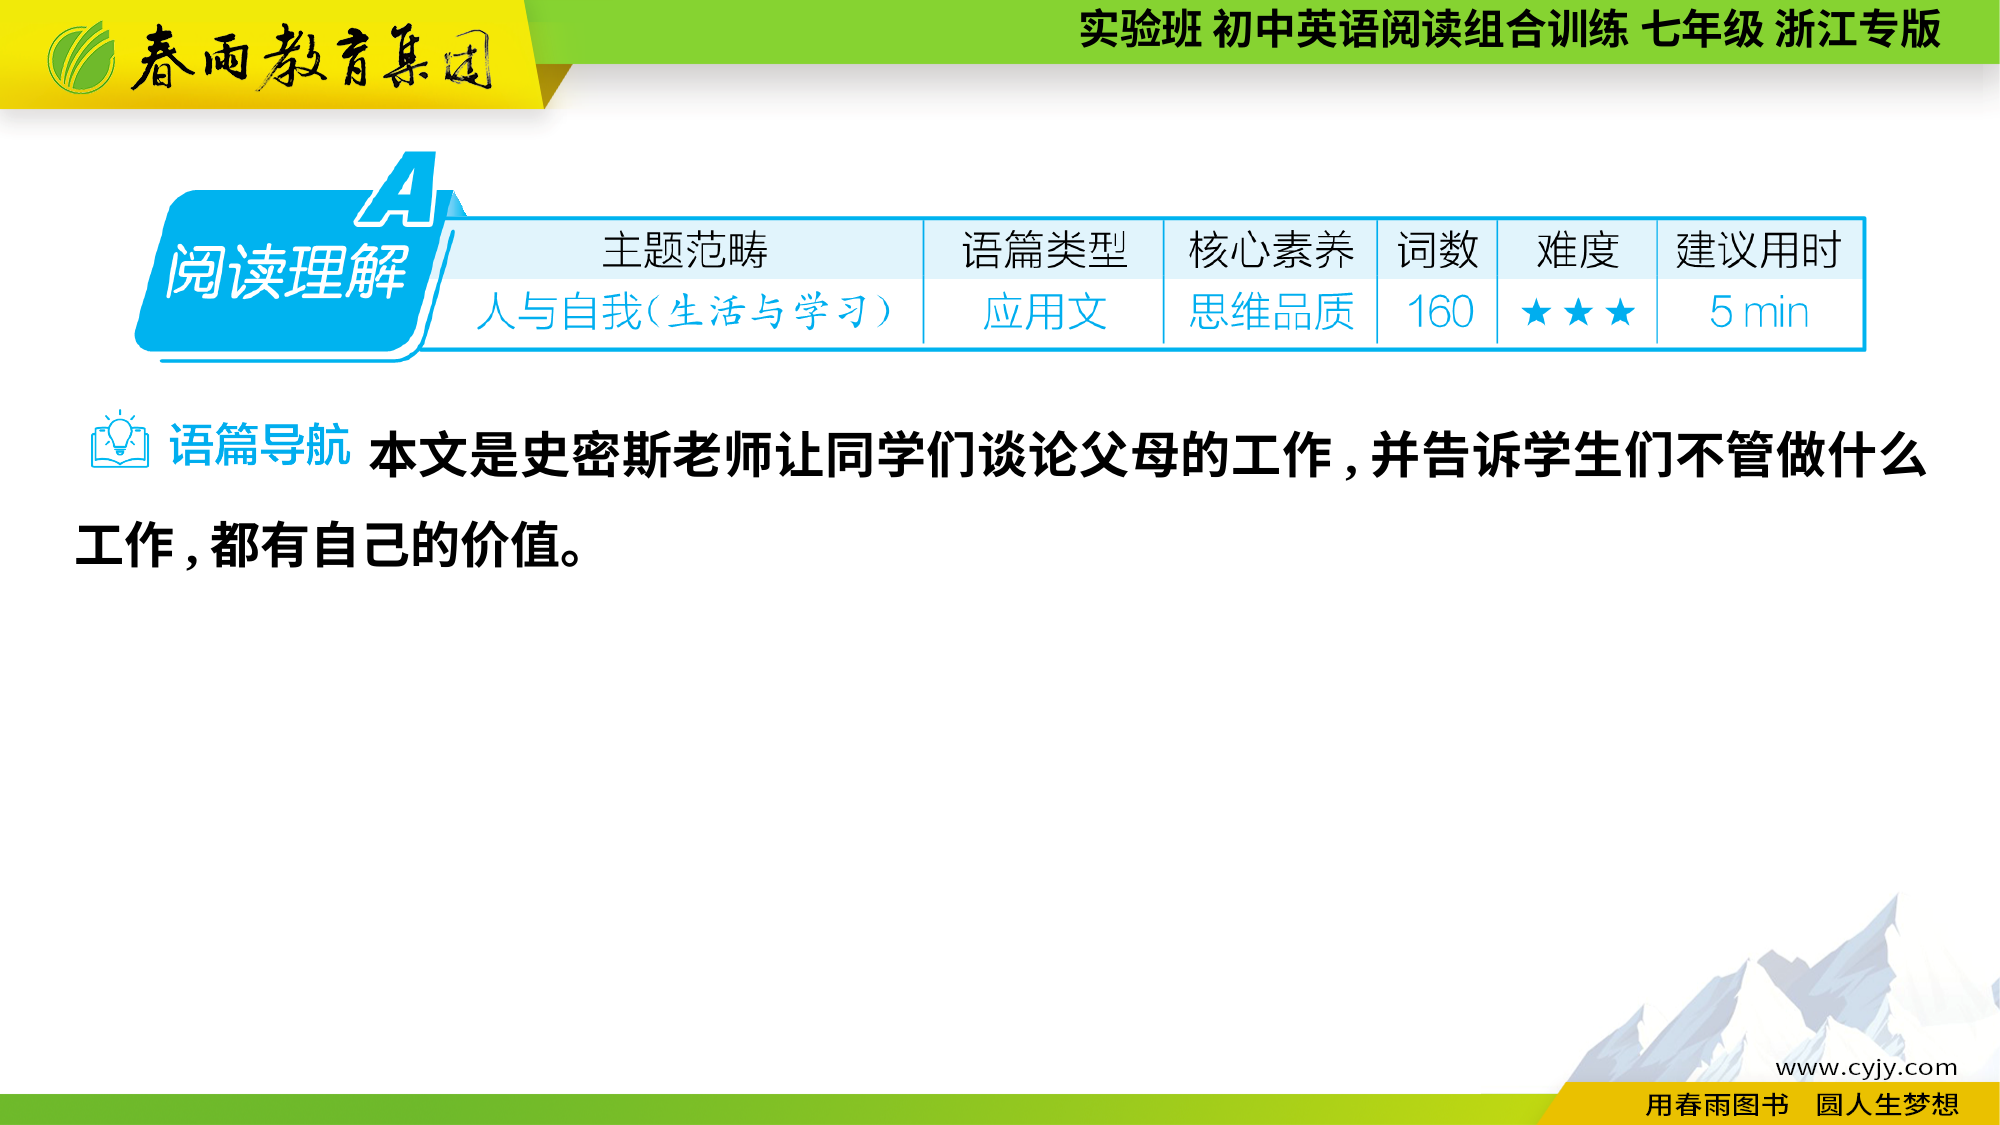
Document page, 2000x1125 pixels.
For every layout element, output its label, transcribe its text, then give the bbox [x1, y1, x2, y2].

picture [0, 0, 2000, 1125]
list 本文是史密斯老师让同学们谈论父母的工作,并告诉学生们不管做什么工作,都有自己的价值。 [59, 385, 1944, 572]
